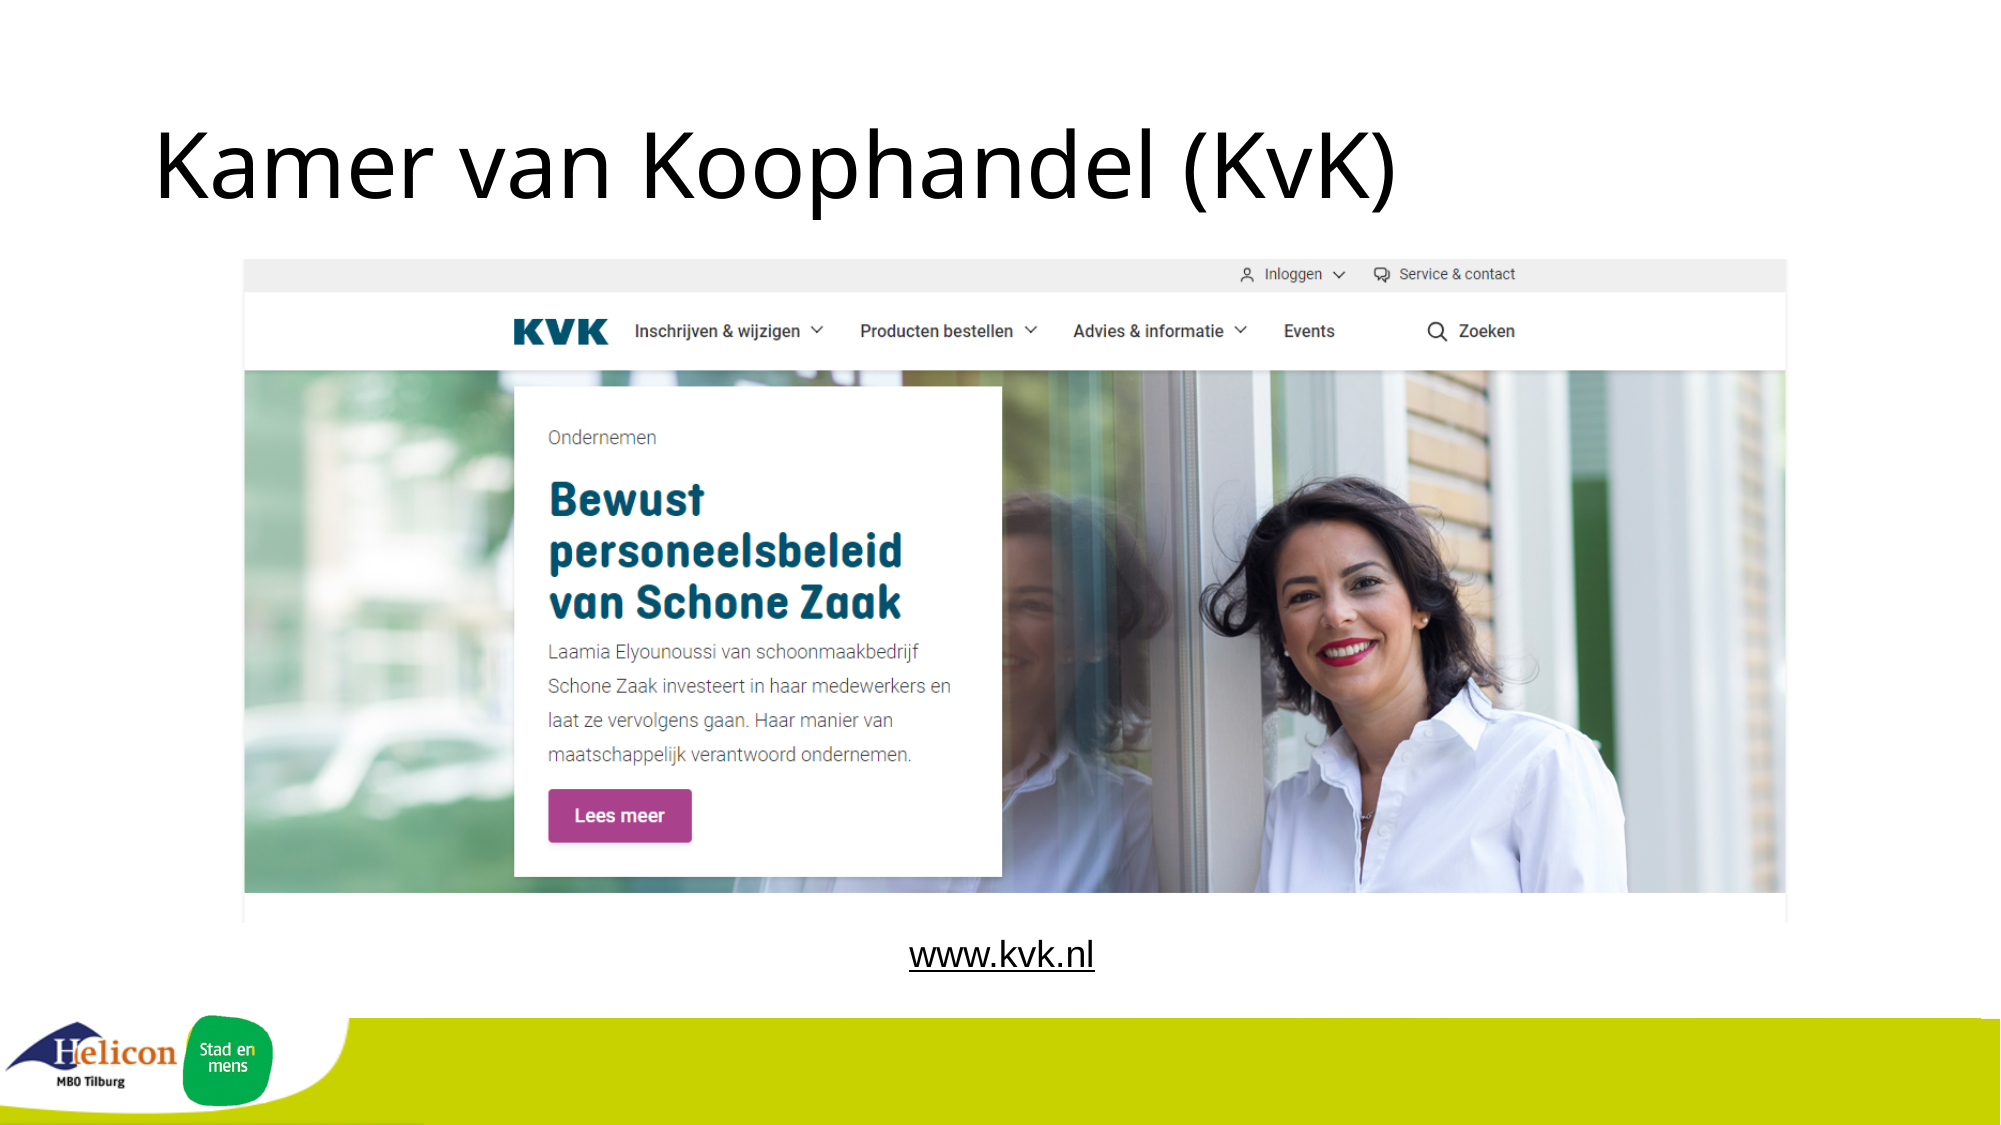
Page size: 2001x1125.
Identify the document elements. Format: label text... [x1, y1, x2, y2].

title Kamer van Koophandel (KvK) [137, 59, 1863, 259]
picture [128, 259, 1886, 923]
picture [0, 1013, 424, 1125]
text_box www.kvk.nl [446, 923, 1568, 983]
